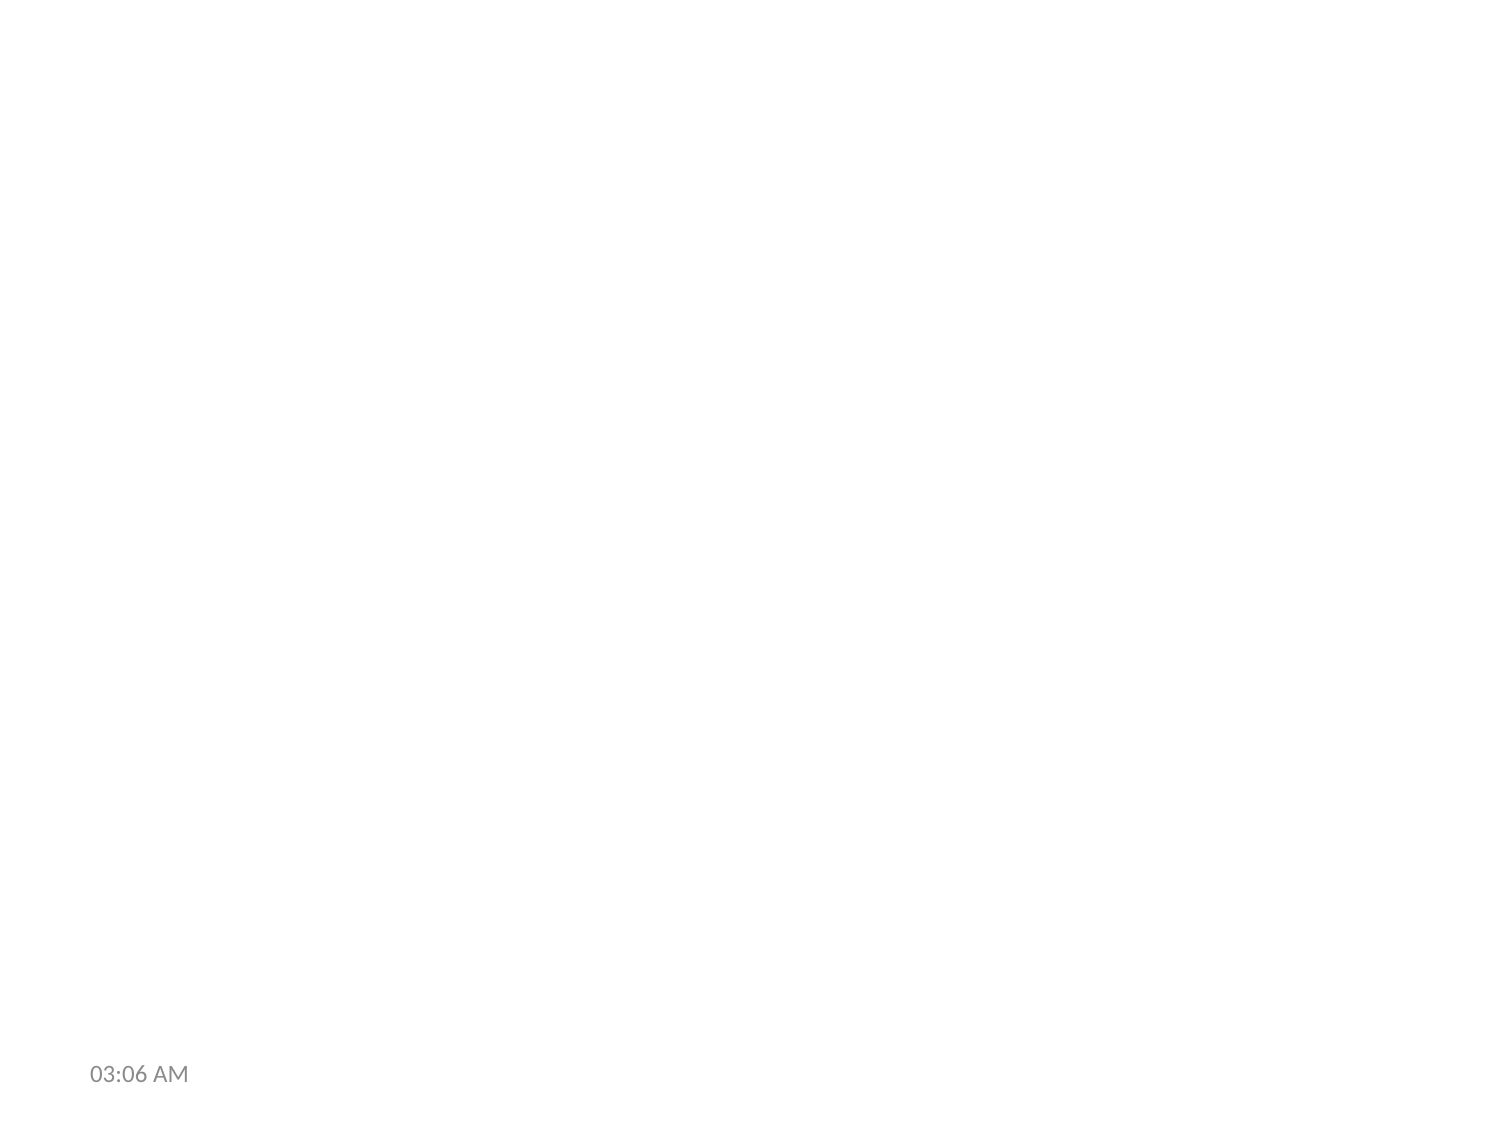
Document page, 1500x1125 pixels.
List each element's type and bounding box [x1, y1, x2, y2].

slide_number [75, 1042, 425, 1103]
